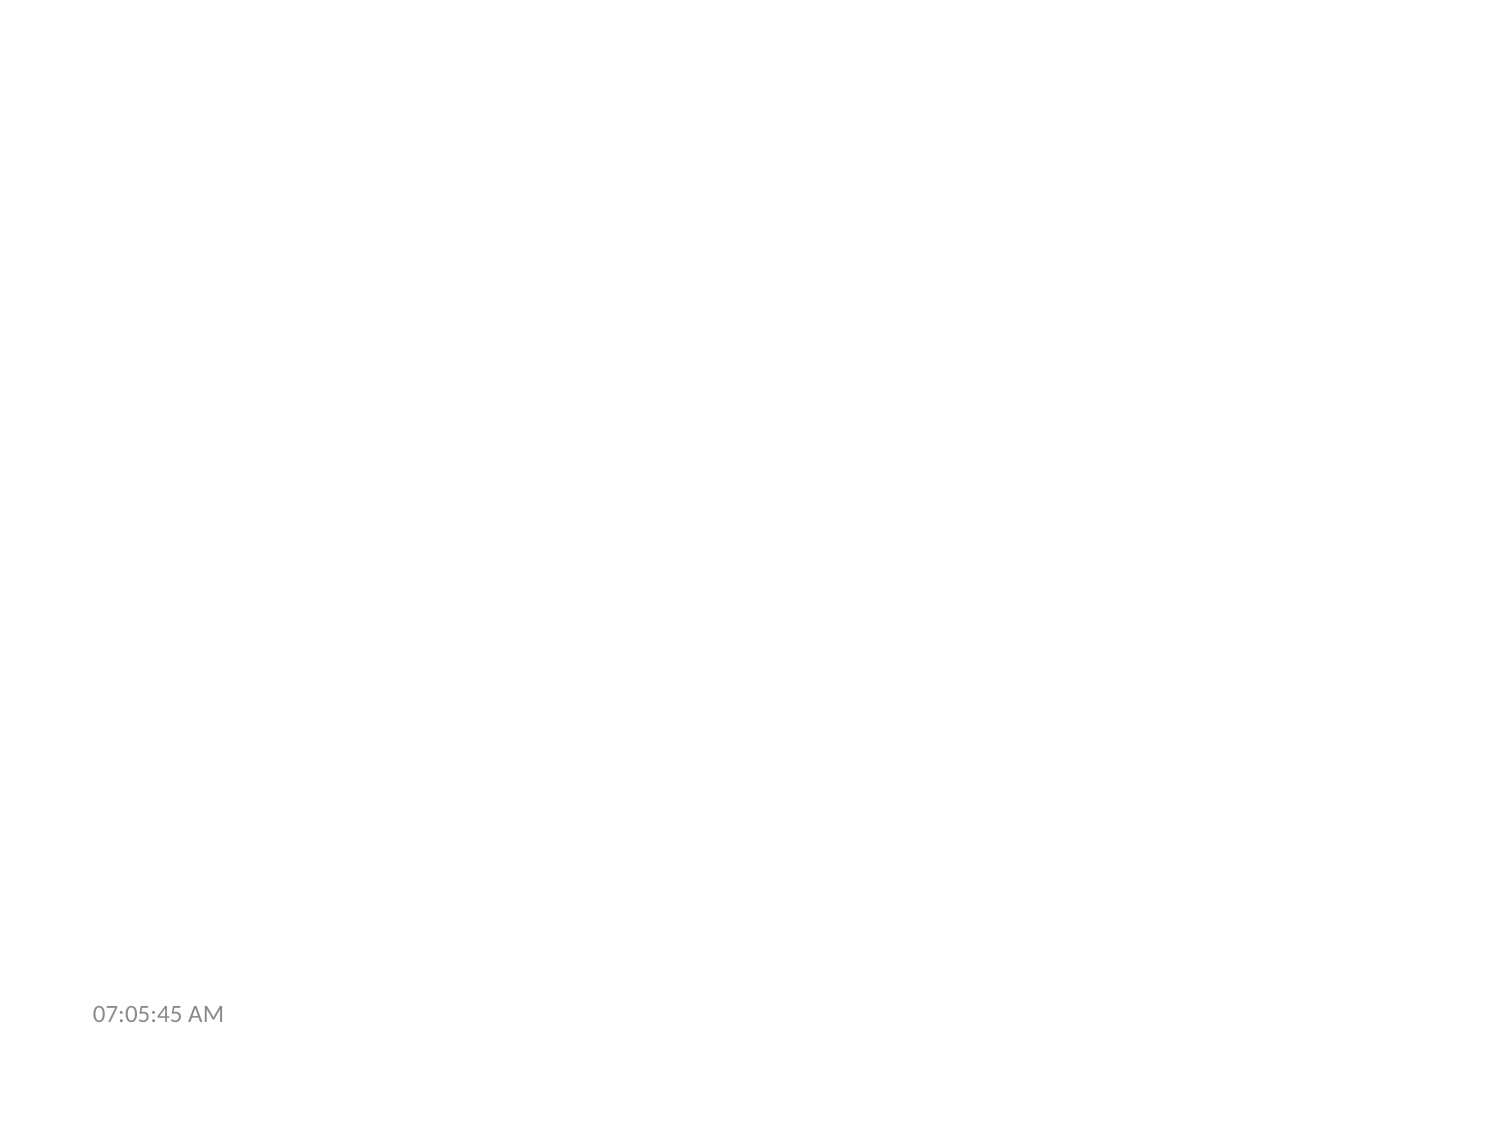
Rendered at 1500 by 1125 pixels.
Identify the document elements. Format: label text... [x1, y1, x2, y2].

text_box 3:35:09 PM [77, 982, 428, 1043]
